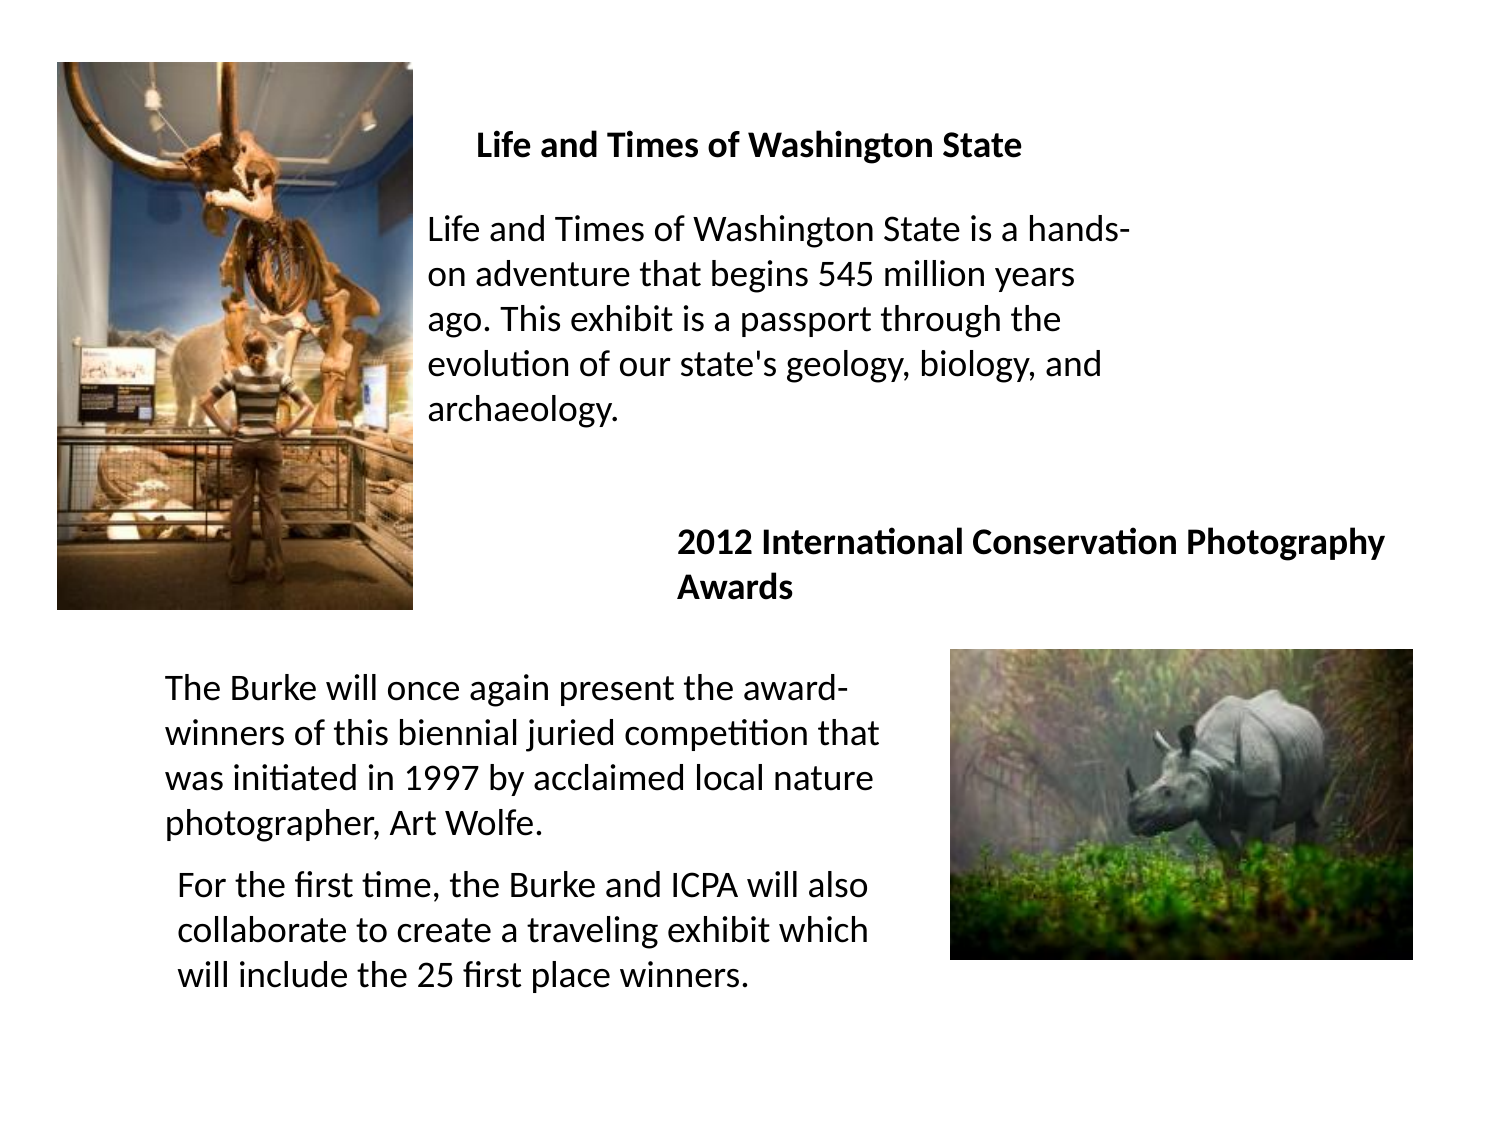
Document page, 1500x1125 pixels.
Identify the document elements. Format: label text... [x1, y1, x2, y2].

text_box Life and Times of Washington State [461, 112, 1200, 173]
text_box The Burke will once again present the award-winners of this biennial juried competition that was initiated in 1997 by acclaimed local nature photographer, Art Wolfe. [149, 655, 900, 850]
text_box 2012 International Conservation Photography Awards [662, 509, 1413, 615]
text_box Life and Times of Washington State is a hands-on adventure that begins 545 million years ago. This exhibit is a passport through the evolution of our state's geology, biology, and archaeology. [416, 197, 1163, 437]
picture [949, 649, 1413, 960]
text_box For the first time, the Burke and ICPA will also collaborate to create a traveling exhibit which will include the 25 first place winners. [162, 852, 913, 1002]
picture [57, 62, 413, 610]
